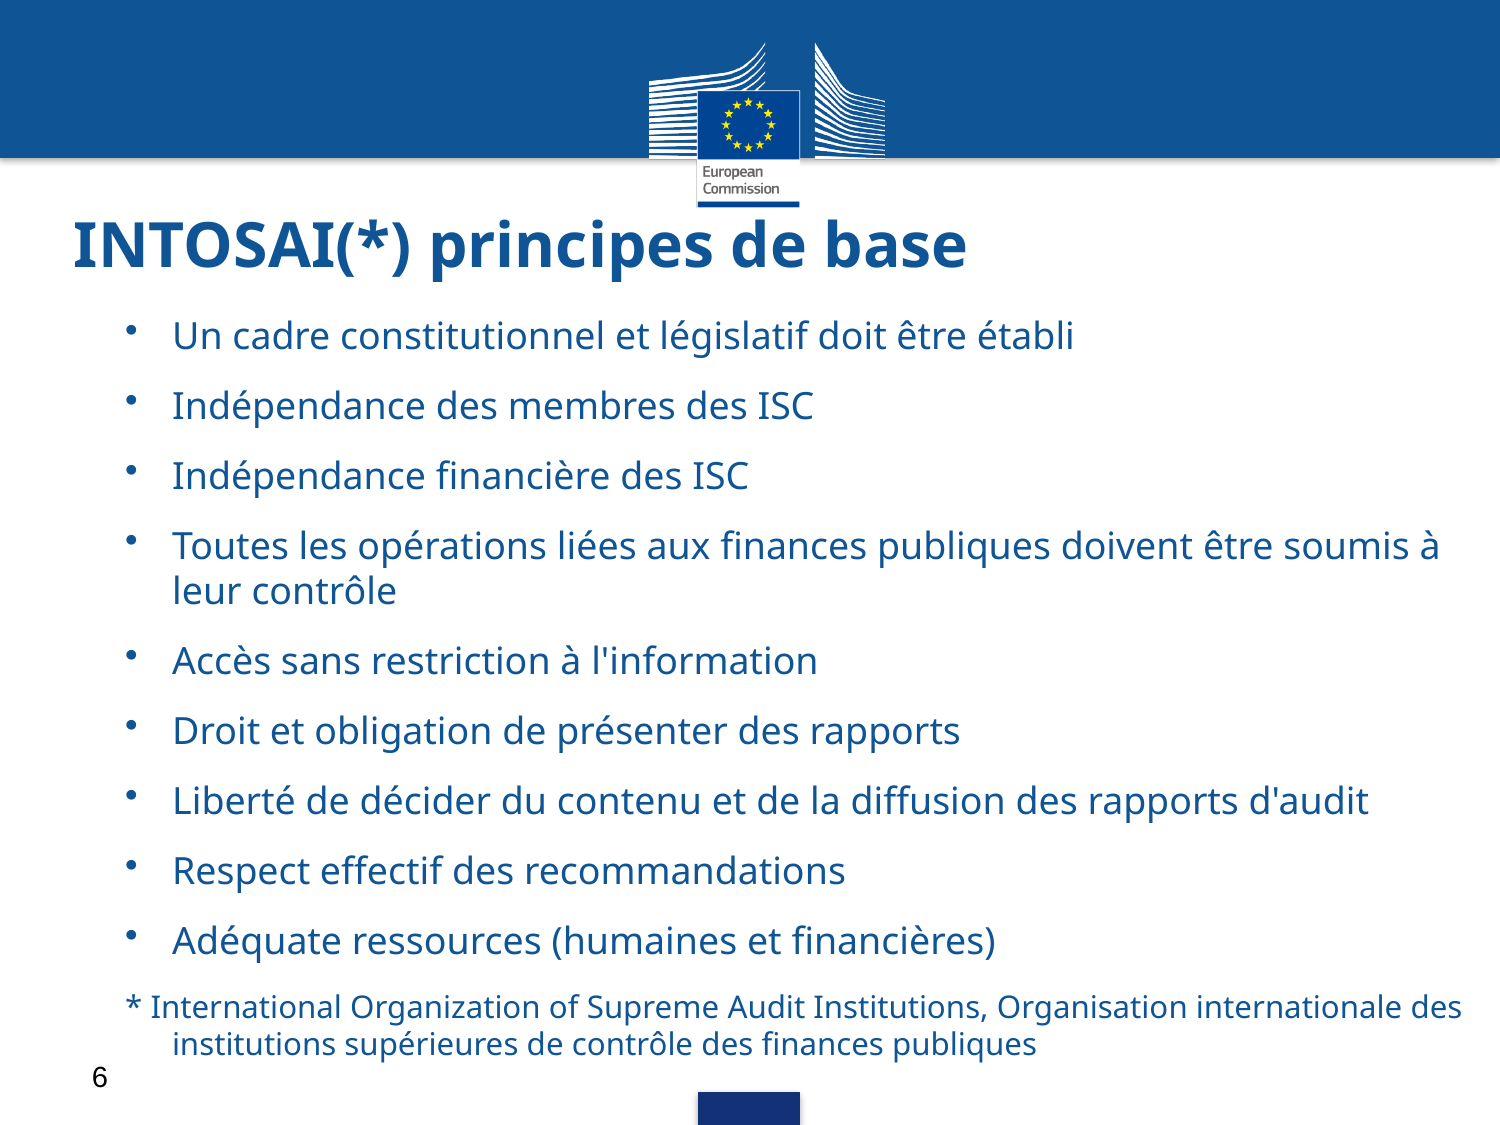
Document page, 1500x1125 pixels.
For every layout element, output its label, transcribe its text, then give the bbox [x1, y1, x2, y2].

title INTOSAI(*) principes de base [0, 148, 1278, 337]
slide_number 6 [76, 1022, 553, 1102]
list Un cadre constitutionnel et législatif doit être établi Indépendance des membres des ISC Indépendance financière des ISC Toutes les opérations liées aux finances publiques doivent être soumis à leur contrôle Accès sans restriction à l'information Droit et obligation de présenter des rapports Liberté de décider du contenu et de la diffusion des rapports d'audit Respect effectif des recommandations Adéquate ressources (humaines et financières) * International Organization of Supreme Audit Institutions, Organisation internationale des institutions supérieures de contrôle des finances publiques [34, 231, 1500, 917]
picture [649, 42, 885, 148]
